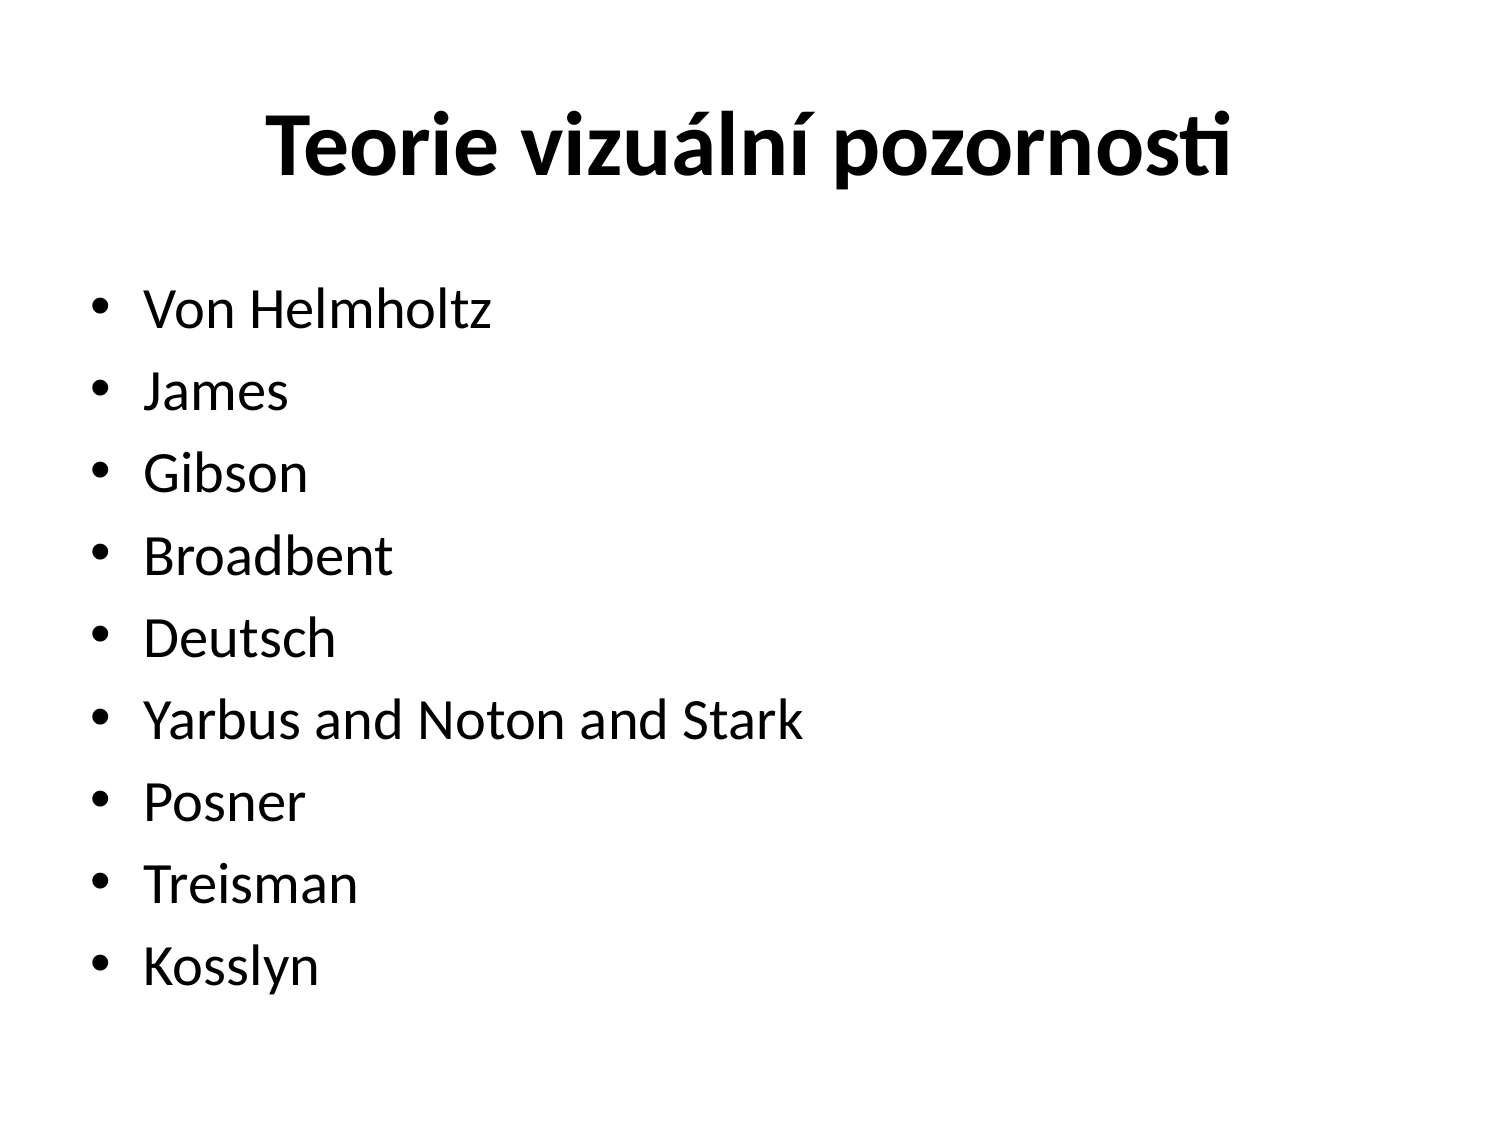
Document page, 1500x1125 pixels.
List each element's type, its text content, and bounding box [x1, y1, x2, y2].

title Teorie vizuální pozornosti [75, 45, 1425, 233]
list Von Helmholtz James Gibson Broadbent Deutsch Yarbus and Noton and Stark Posner Treisman Kosslyn [75, 262, 1425, 1005]
